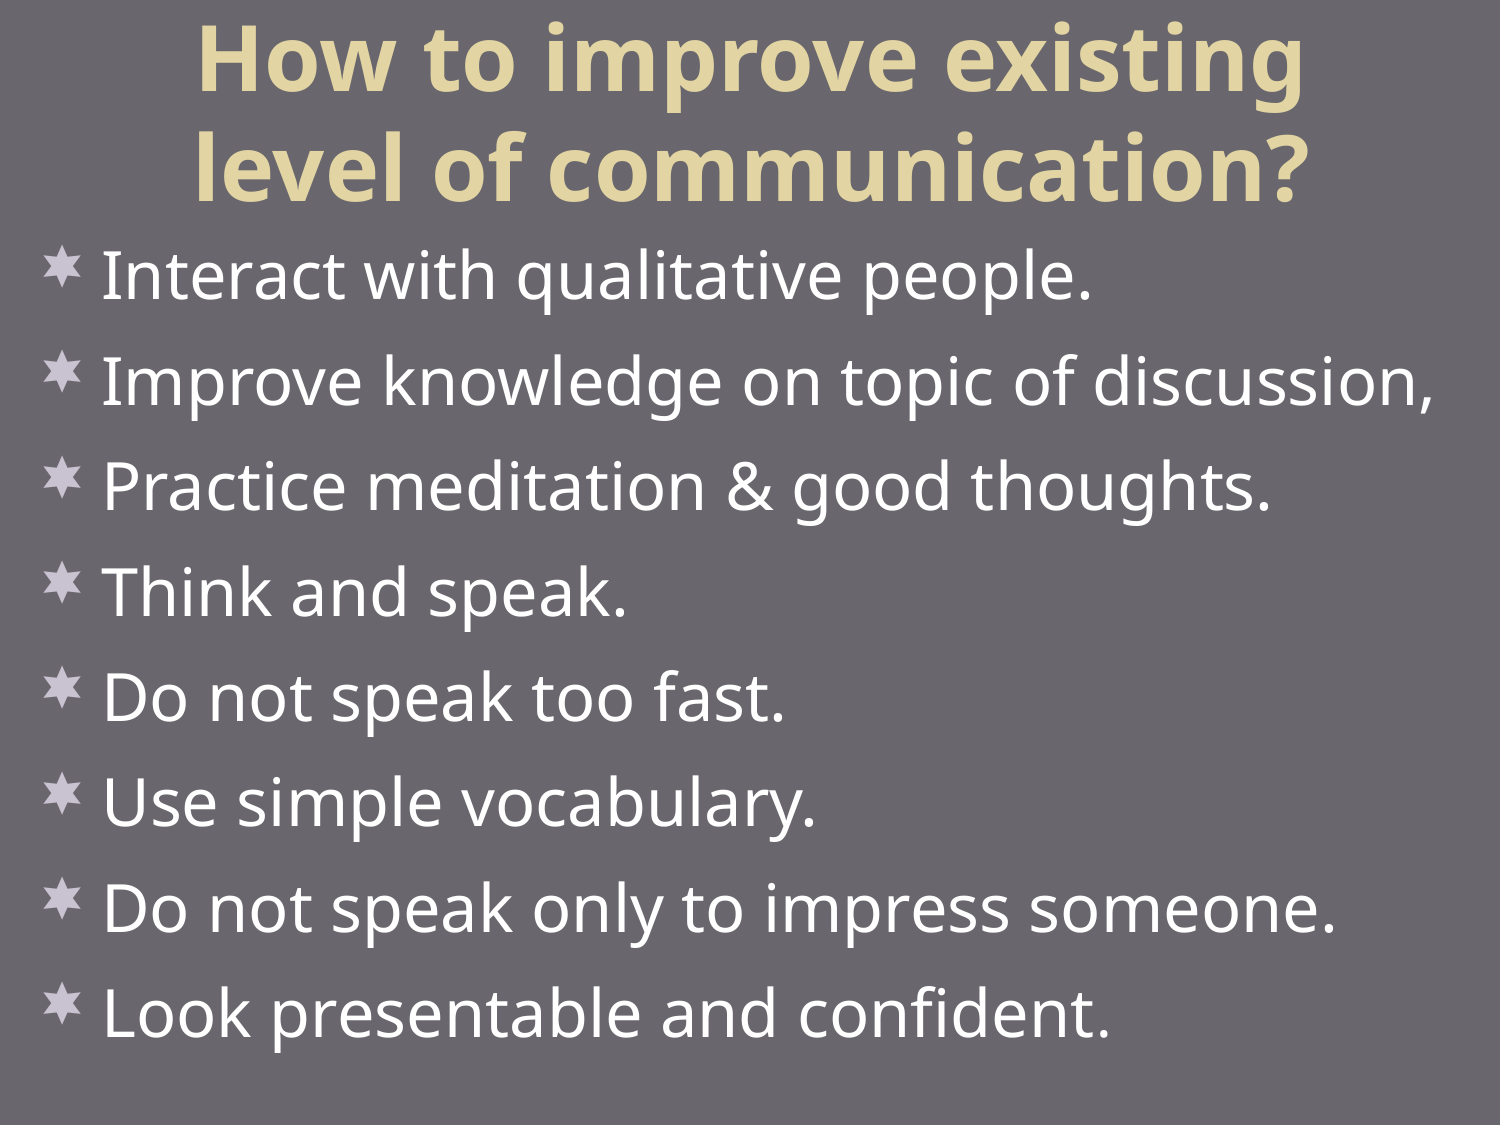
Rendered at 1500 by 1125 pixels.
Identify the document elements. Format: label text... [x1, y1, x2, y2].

list Interact with qualitative people. Improve knowledge on topic of discussion, Practice meditation & good thoughts. Think and speak. Do not speak too fast. Use simple vocabulary. Do not speak only to impress someone. Look presentable and confident. [0, 234, 1500, 1121]
title How to improve existing level of communication? [76, 66, 1427, 234]
